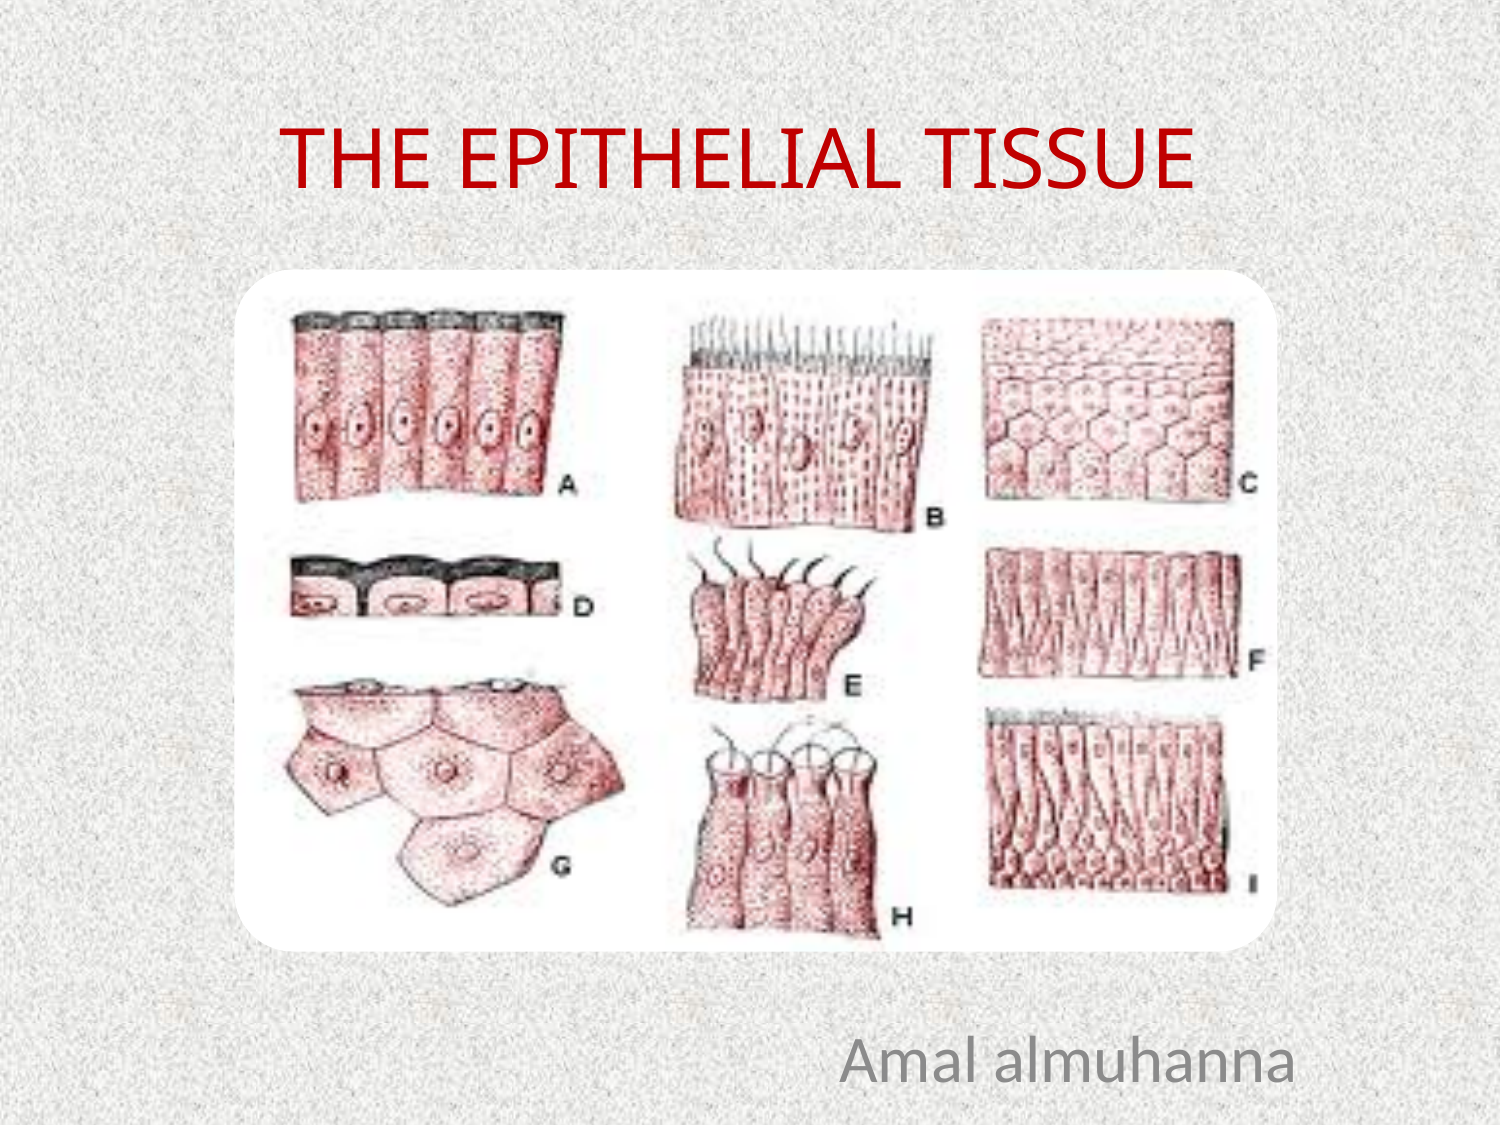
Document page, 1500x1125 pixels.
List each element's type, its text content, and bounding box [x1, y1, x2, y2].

subtitle Amal almuhanna [637, 1008, 1500, 1114]
picture [0, 0, 1500, 1125]
title THE EPITHELIAL TISSUE [112, 35, 1388, 277]
